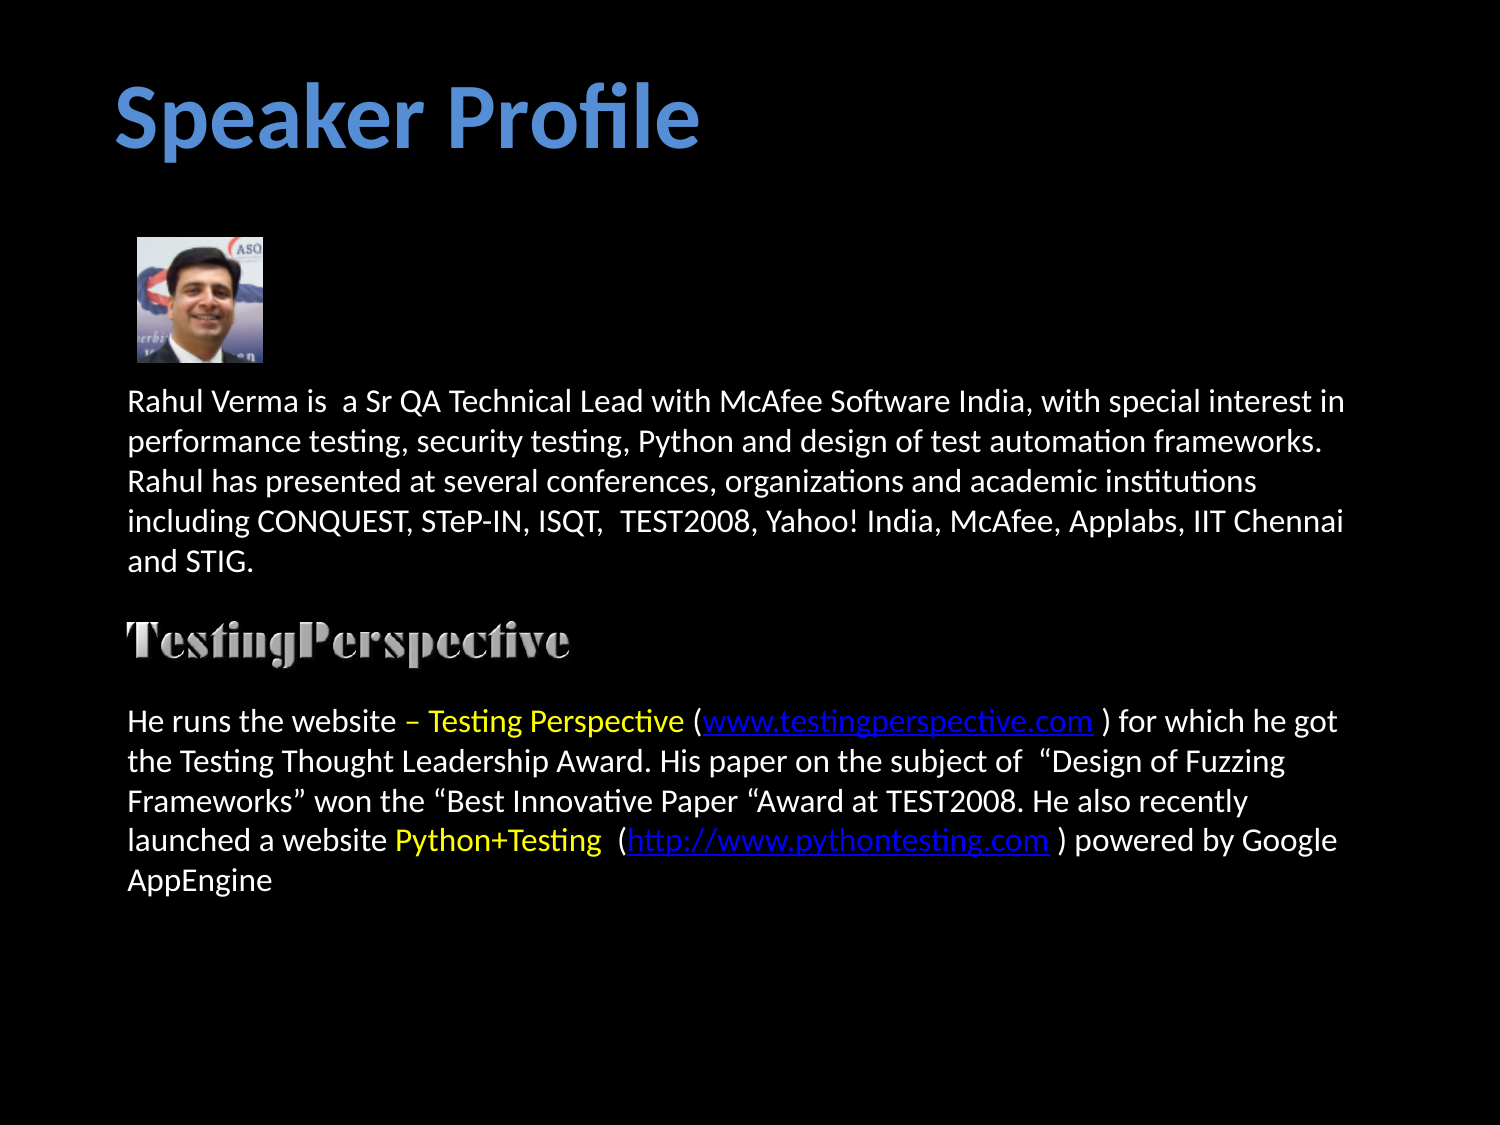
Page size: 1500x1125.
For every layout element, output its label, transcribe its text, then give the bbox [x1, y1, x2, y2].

text_box Rahul Verma is a Sr QA Technical Lead with McAfee Software India, with special interest in performance testing, security testing, Python and design of test automation frameworks. Rahul has presented at several conferences, organizations and academic institutions including CONQUEST, STeP-IN, ISQT, TEST2008, Yahoo! India, McAfee, Applabs, IIT Chennai and STIG. He runs the website – Testing Perspective (www.testingperspective.com ) for which he got the Testing Thought Leadership Award. His paper on the subject of “Design of Fuzzing Frameworks” won the “Best Innovative Paper “Award at TEST2008. He also recently launched a website Python+Testing (http://www.pythontesting.com ) powered by Google AppEngine [112, 212, 1388, 906]
picture [137, 237, 263, 363]
text_box Speaker Profile [99, 24, 1425, 225]
picture [112, 599, 588, 688]
